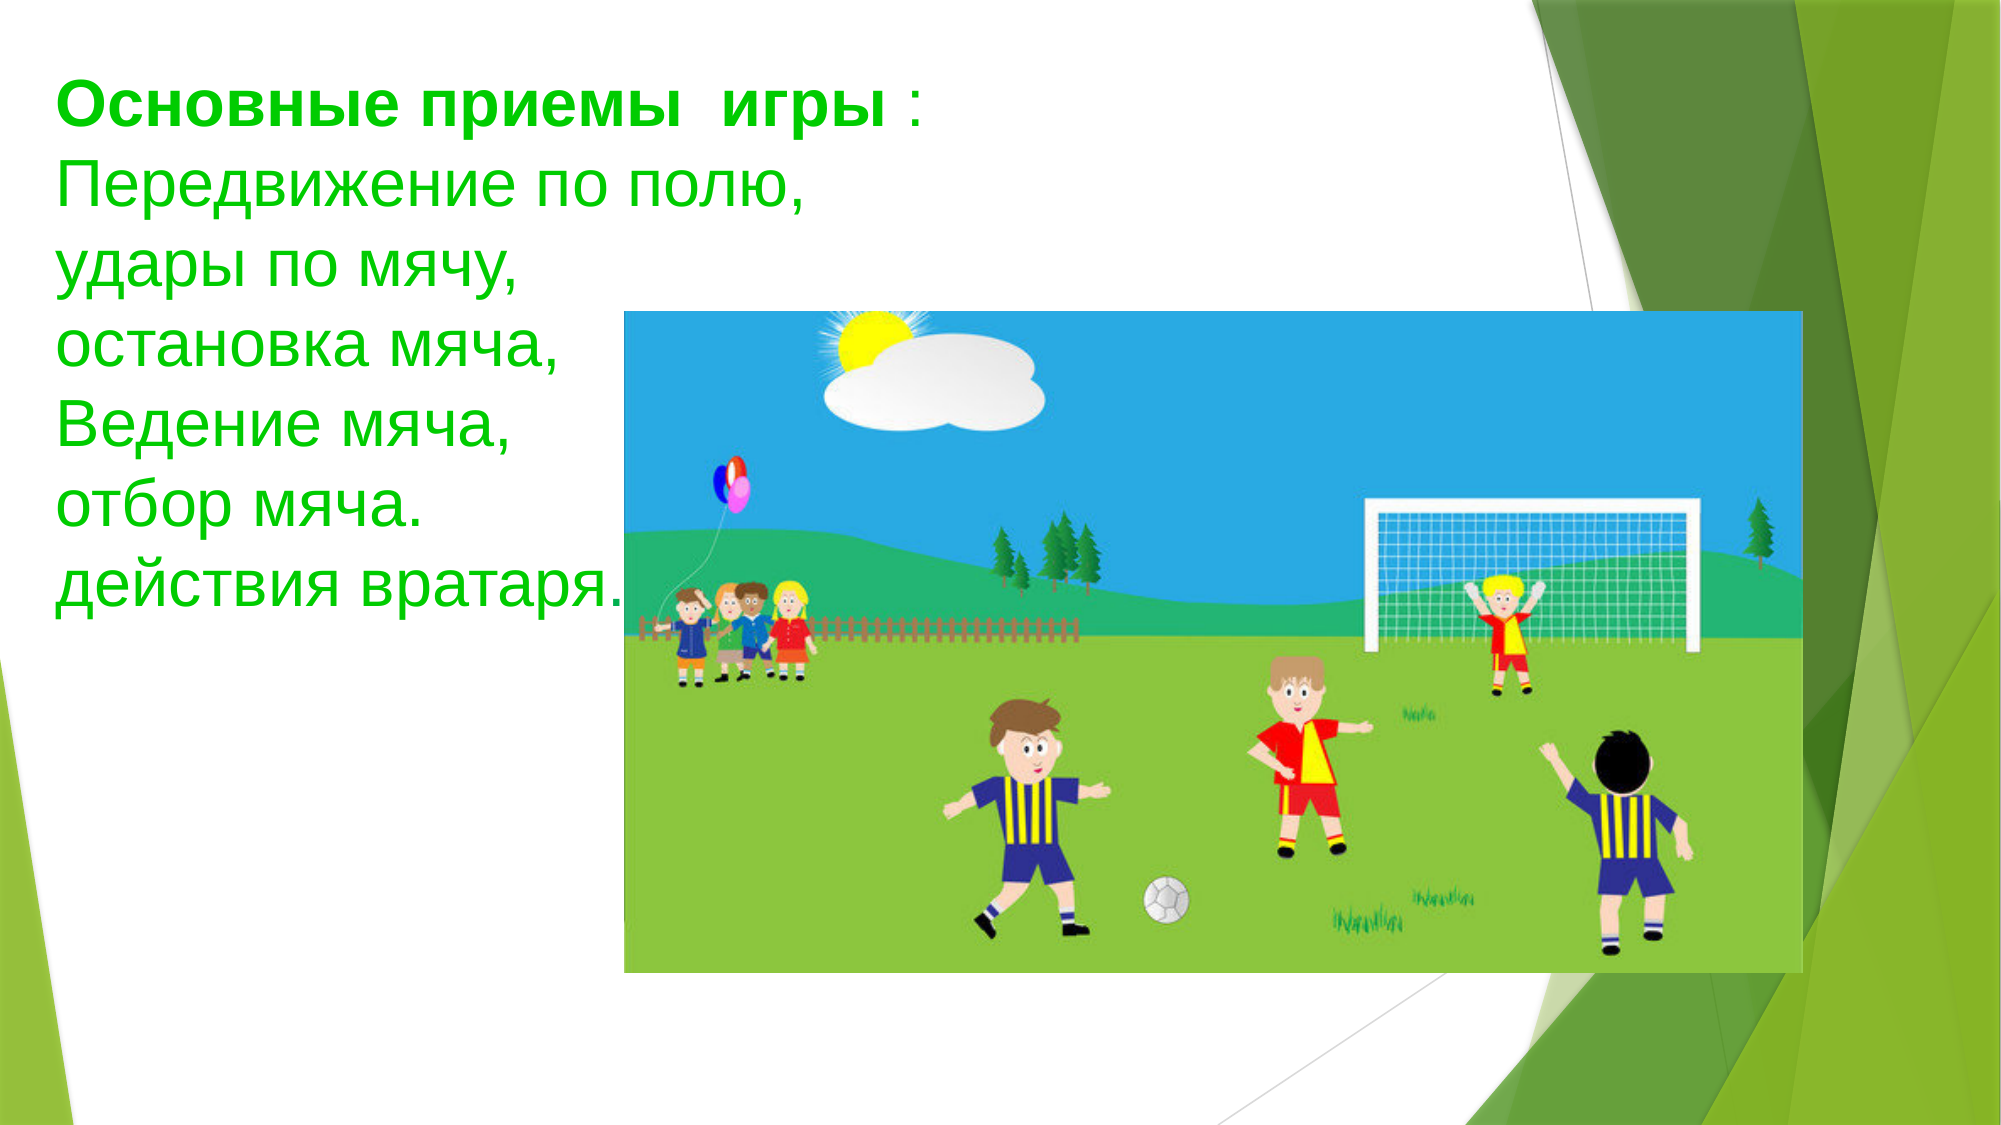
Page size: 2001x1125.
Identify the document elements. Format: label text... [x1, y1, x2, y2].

picture [624, 310, 1803, 974]
text_box Основные приемы игры : Передвижение по полю, удары по мячу, остановка мяча, Ведение мяча, отбор мяча. действия вратаря. [40, 52, 1056, 628]
